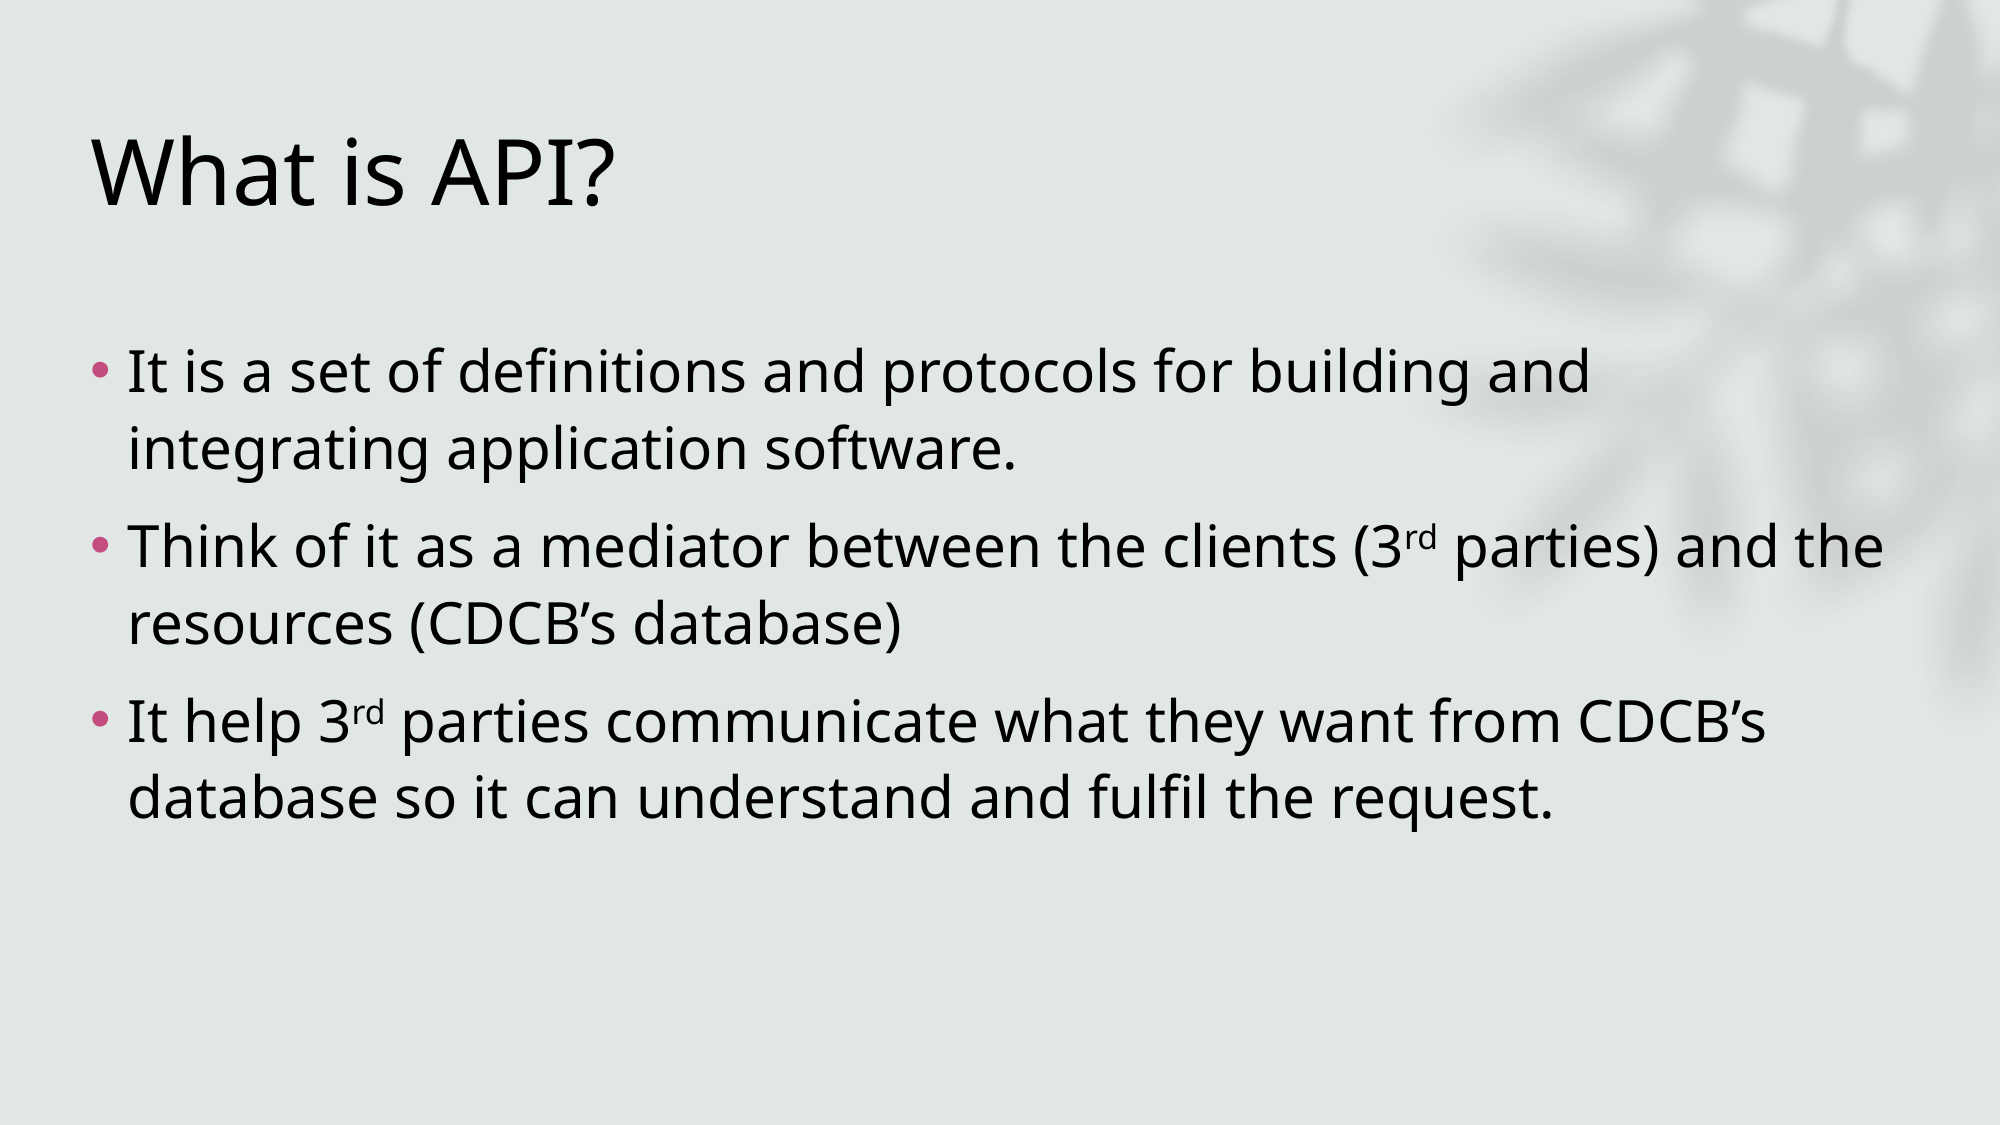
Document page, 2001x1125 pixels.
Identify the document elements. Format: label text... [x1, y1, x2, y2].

title What is API? [75, 60, 1863, 278]
list It is a set of definitions and protocols for building and integrating application software. Think of it as a mediator between the clients (3rd parties) and the resources (CDCB’s database) It help 3rd parties communicate what they want from CDCB’s database so it can understand and fulfil the request. [75, 319, 1925, 1009]
